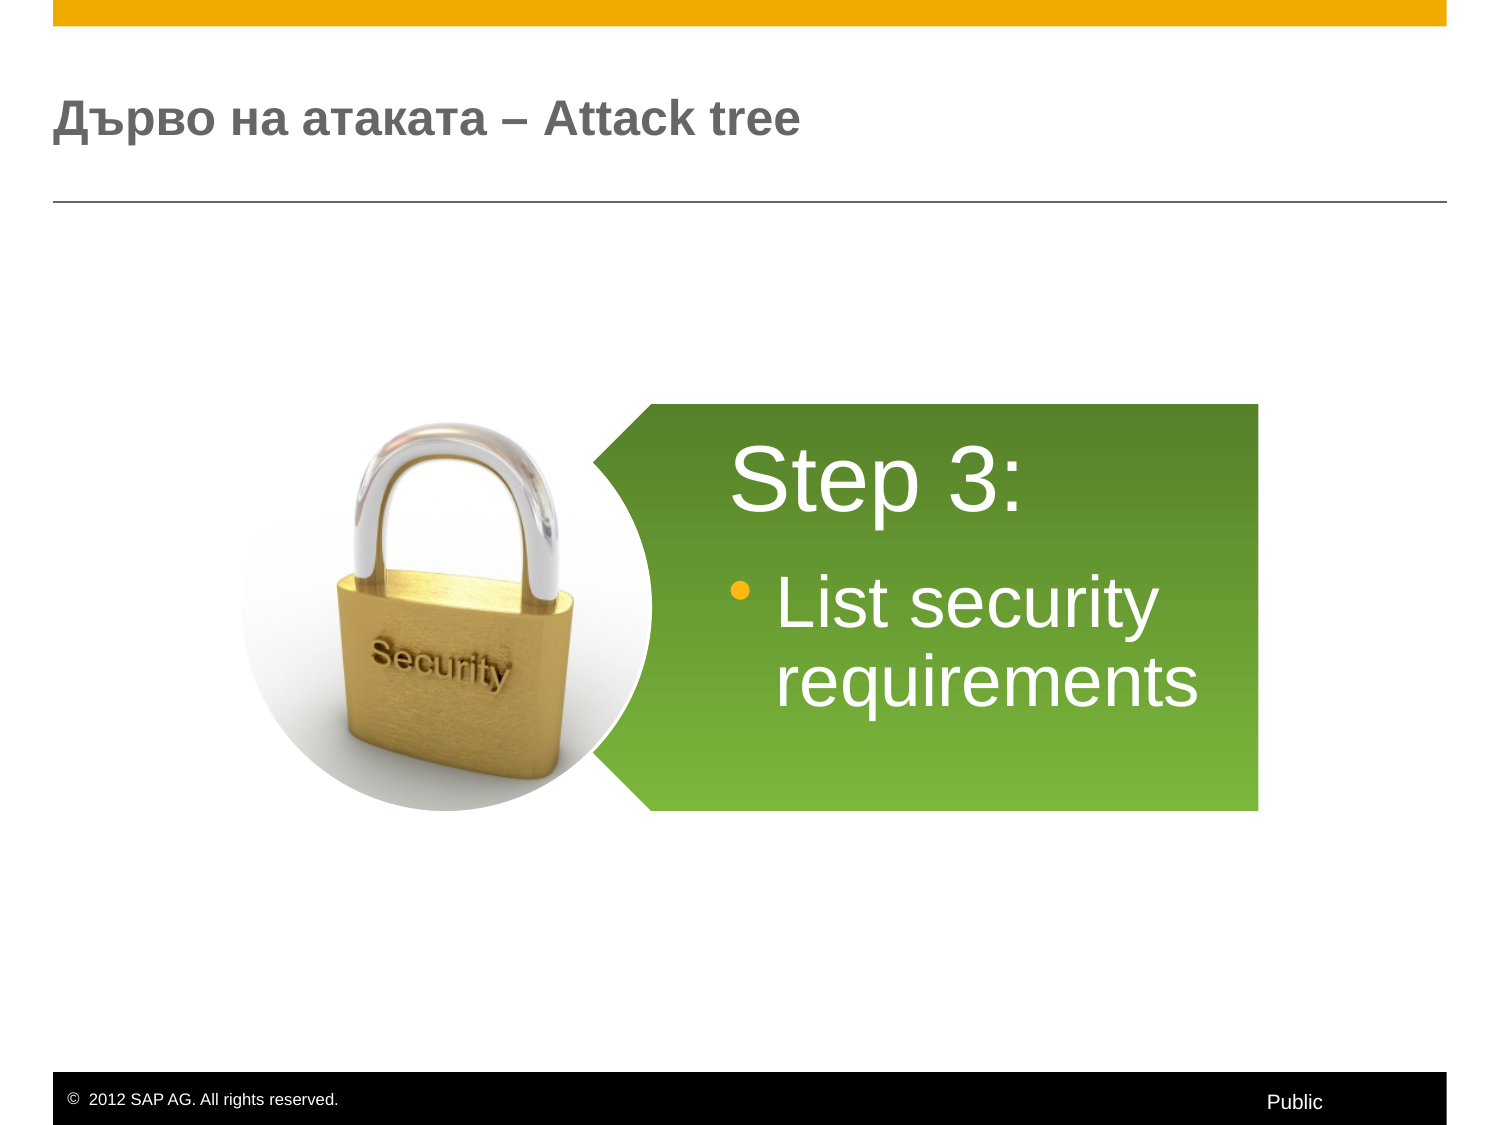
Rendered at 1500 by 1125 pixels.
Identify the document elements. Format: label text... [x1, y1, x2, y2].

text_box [444, 401, 1261, 813]
text_box [238, 400, 457, 815]
title Дърво на атаката – Attack tree [53, 53, 1447, 178]
